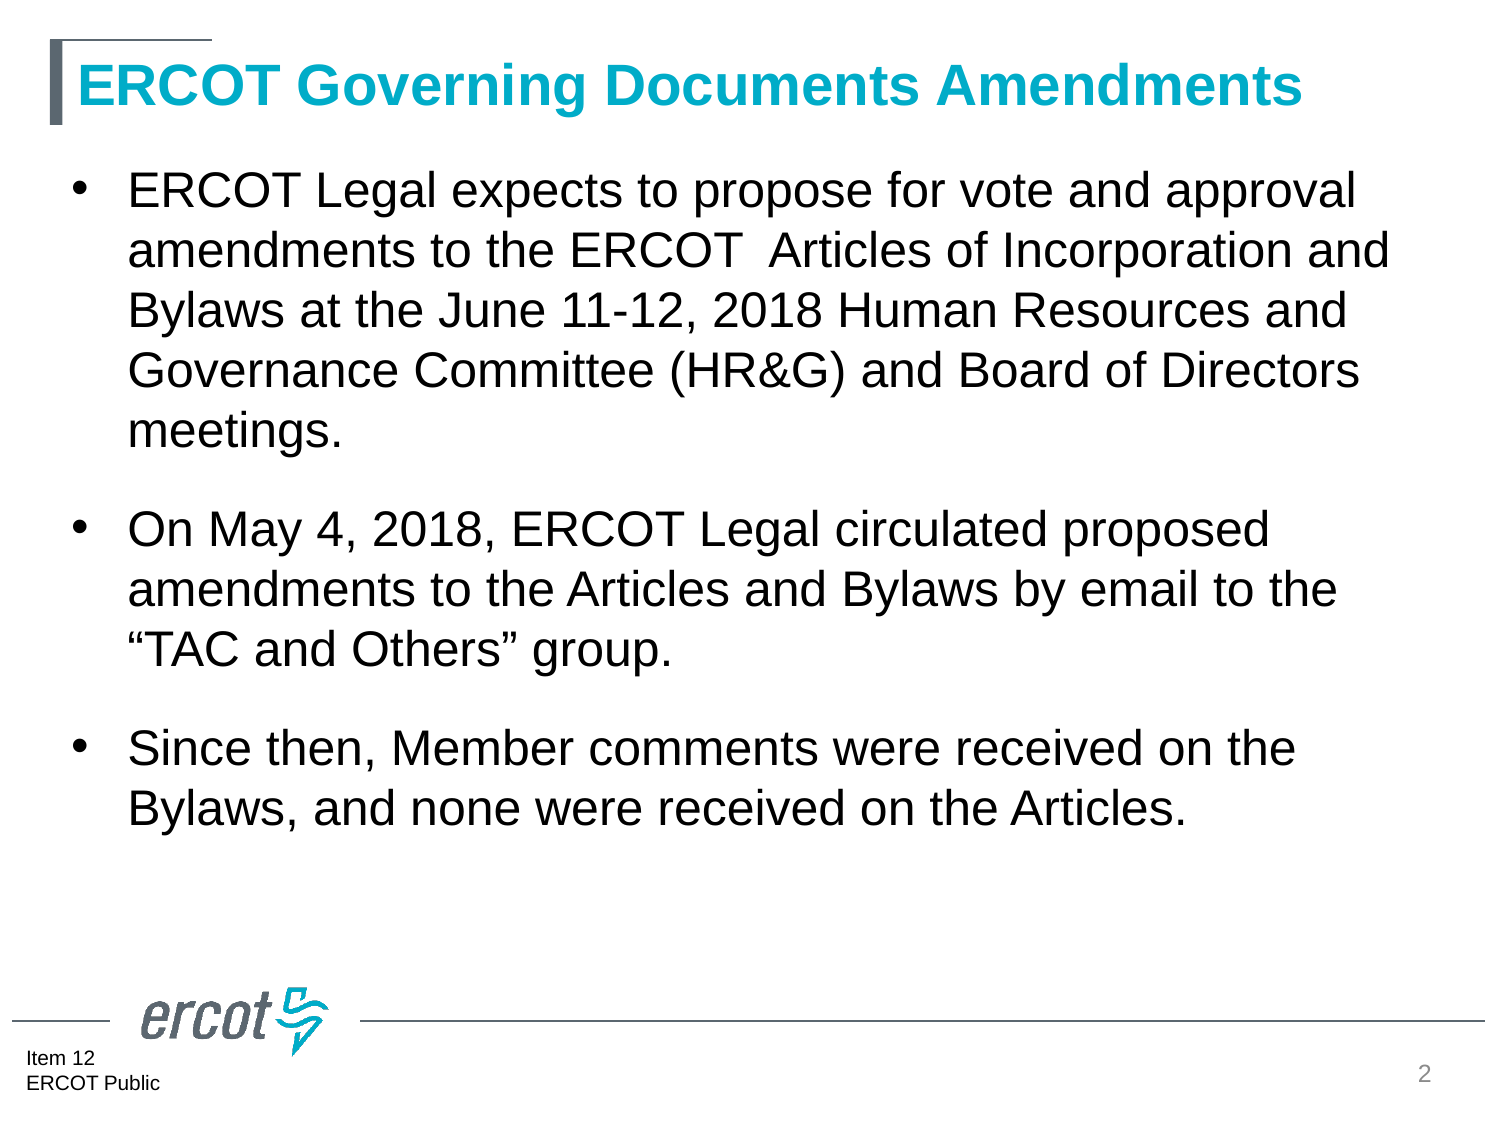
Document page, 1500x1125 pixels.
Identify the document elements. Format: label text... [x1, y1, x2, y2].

slide_number 2 [1374, 1033, 1475, 1083]
title ERCOT Governing Documents Amendments [62, 39, 1450, 134]
list ERCOT Legal expects to propose for vote and approval amendments to the ERCOT Articles of Incorporation and Bylaws at the June 11-12, 2018 Human Resources and Governance Committee (HR&G) and Board of Directors meetings. On May 4, 2018, ERCOT Legal circulated proposed amendments to the Articles and Bylaws by email to the “TAC and Others” group. Since then, Member comments were received on the Bylaws, and none were received on the Articles. [56, 149, 1457, 1000]
picture [137, 1000, 332, 1059]
